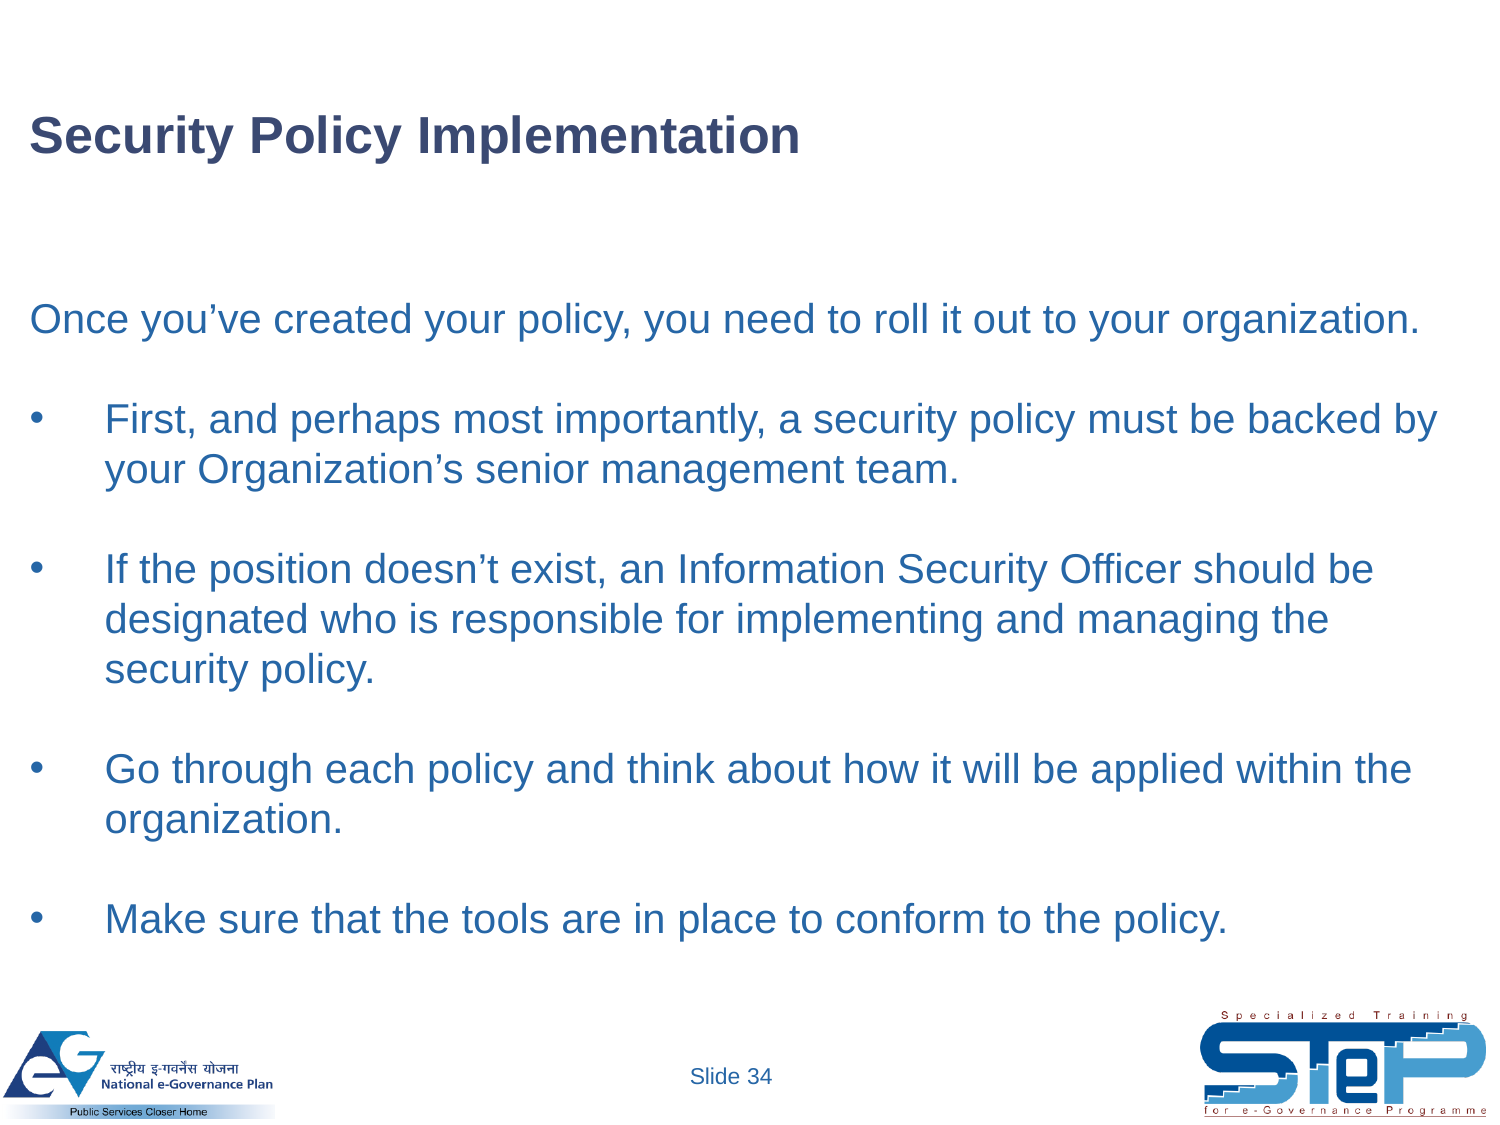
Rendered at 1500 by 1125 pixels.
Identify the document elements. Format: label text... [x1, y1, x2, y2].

title Security Policy Implementation [29, 101, 1470, 226]
list Once you’ve created your policy, you need to roll it out to your organization. First, and perhaps most importantly, a security policy must be backed by your Organization’s senior management team. If the position doesn’t exist, an Information Security Officer should be designated who is responsible for implementing and managing the security policy. Go through each policy and think about how it will be applied within the organization. Make sure that the tools are in place to conform to the policy. [29, 291, 1470, 1001]
picture [2, 1031, 275, 1119]
picture [1200, 1011, 1486, 1117]
